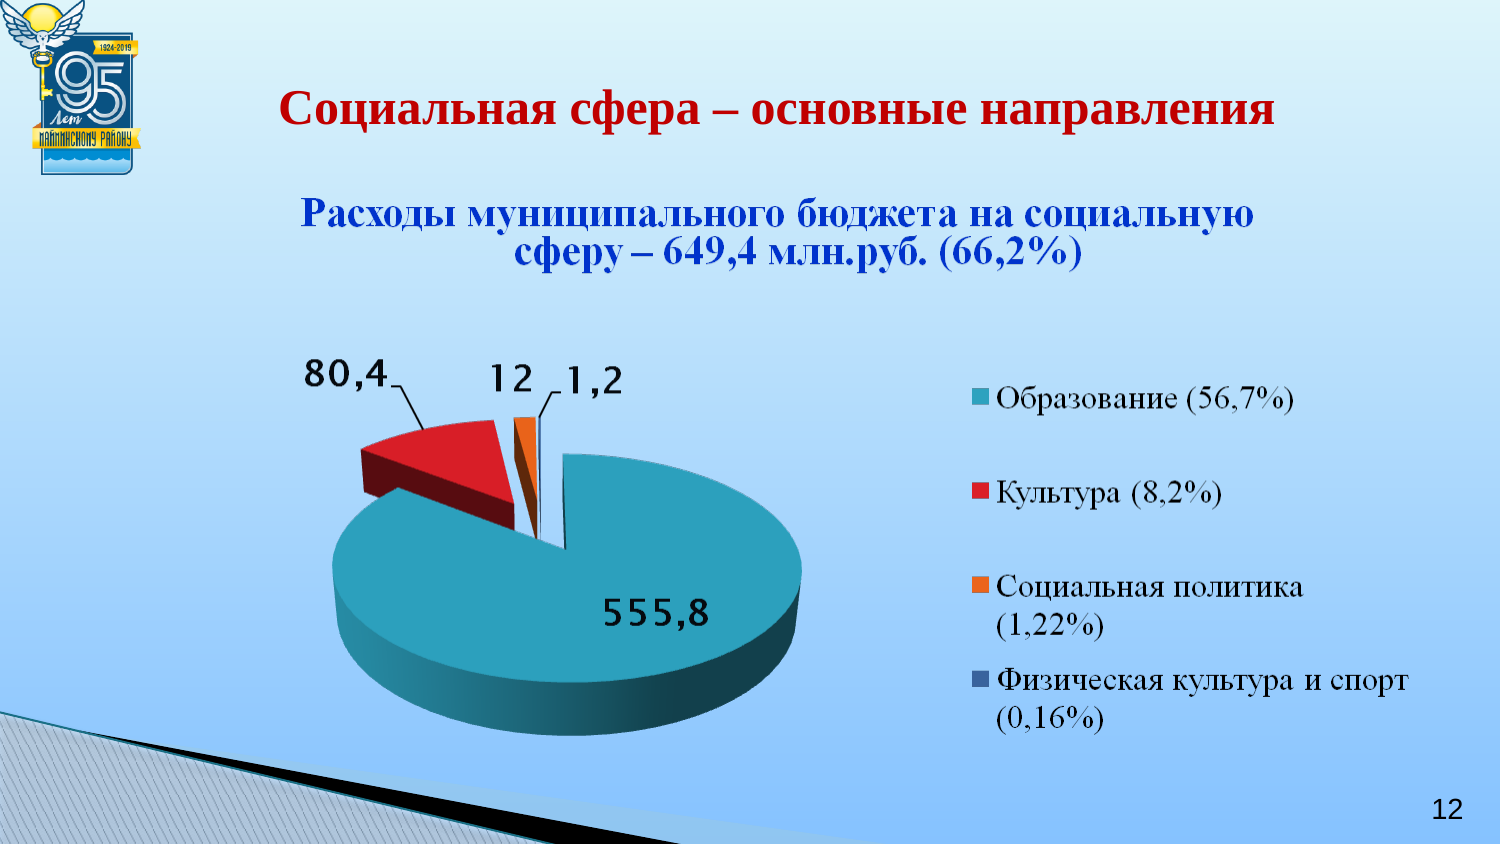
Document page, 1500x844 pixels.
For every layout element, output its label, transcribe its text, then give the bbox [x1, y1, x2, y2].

slide_number 12 [1406, 788, 1479, 834]
title Социальная сфера – основные направления [146, 33, 1425, 164]
picture [0, 0, 141, 175]
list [85, 164, 1453, 765]
